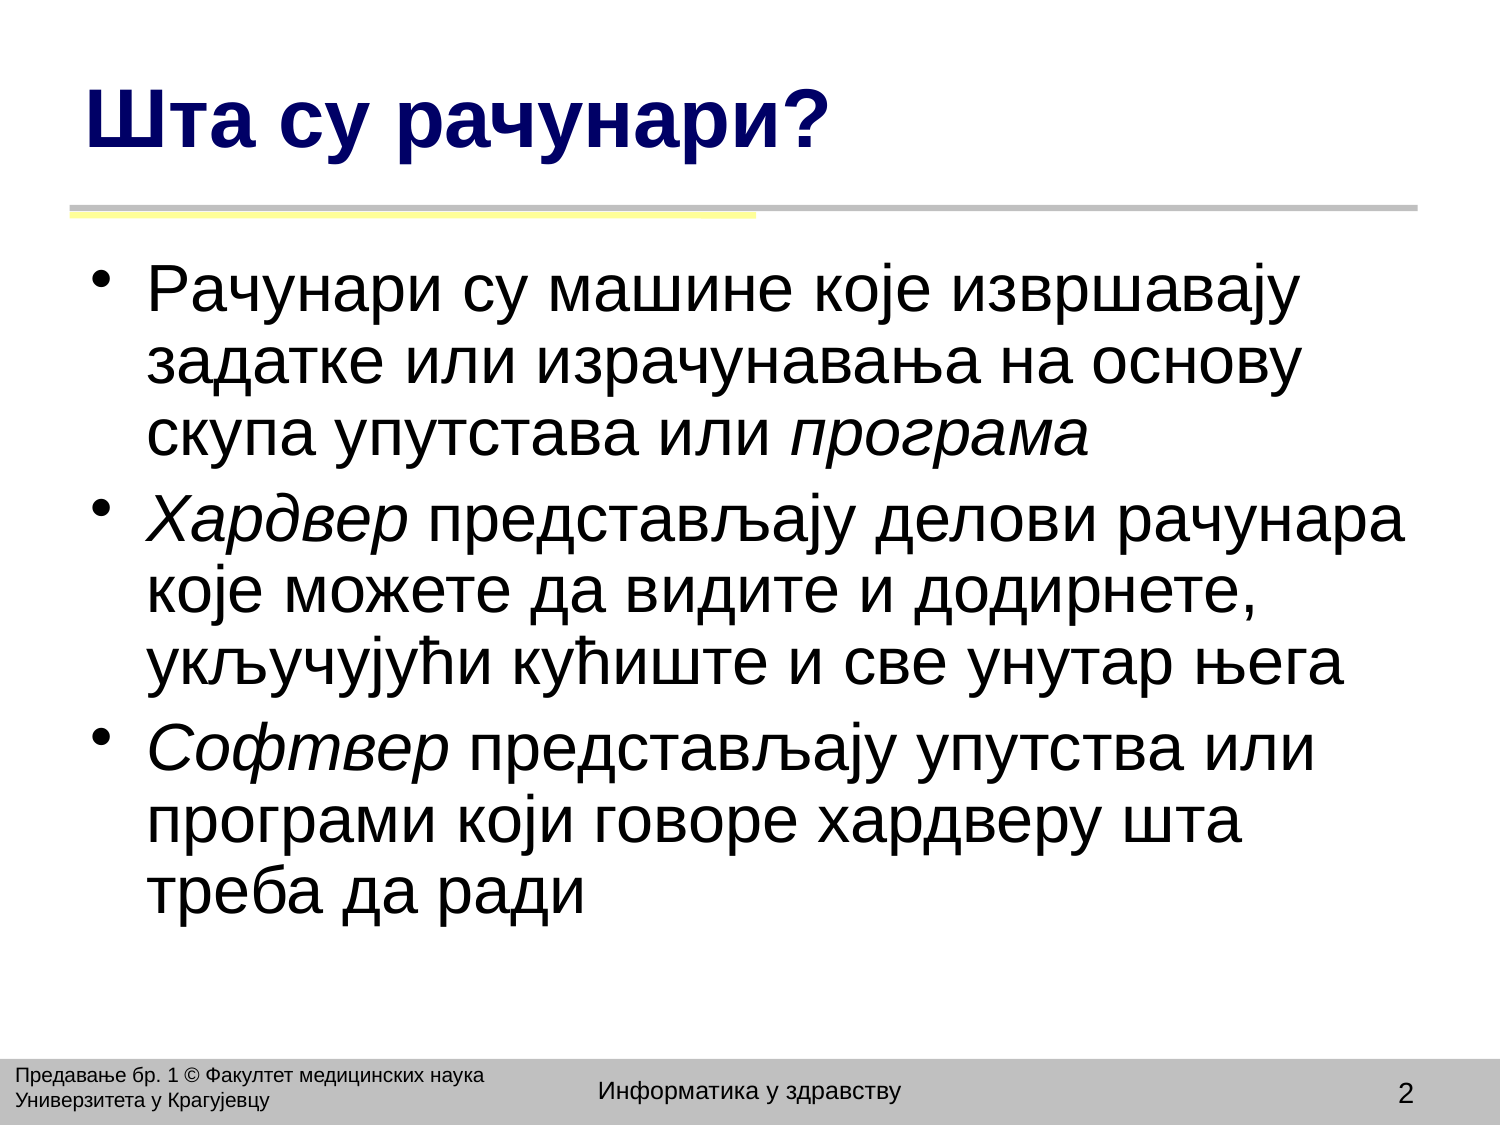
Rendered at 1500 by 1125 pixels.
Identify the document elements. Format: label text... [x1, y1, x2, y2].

title Шта су рачунари? [69, 19, 1426, 208]
footer Информатика у здравству [512, 1066, 988, 1125]
slide_number 2 [1079, 1066, 1430, 1125]
slide_number Предавање бр. 1 © Факултет медицинских наука Универзитета у Крагујевцу [0, 1053, 599, 1108]
list Рачунари су машине које извршавају задатке или израчунавања на основу скупа упутстава или програма Хардвер представљају делови рачунара које можете да видите и додирнете, укључујући кућиште и све унутар њега Софтвер представљају упутства или програми који говоре хардверу шта треба да ради [74, 246, 1426, 1023]
